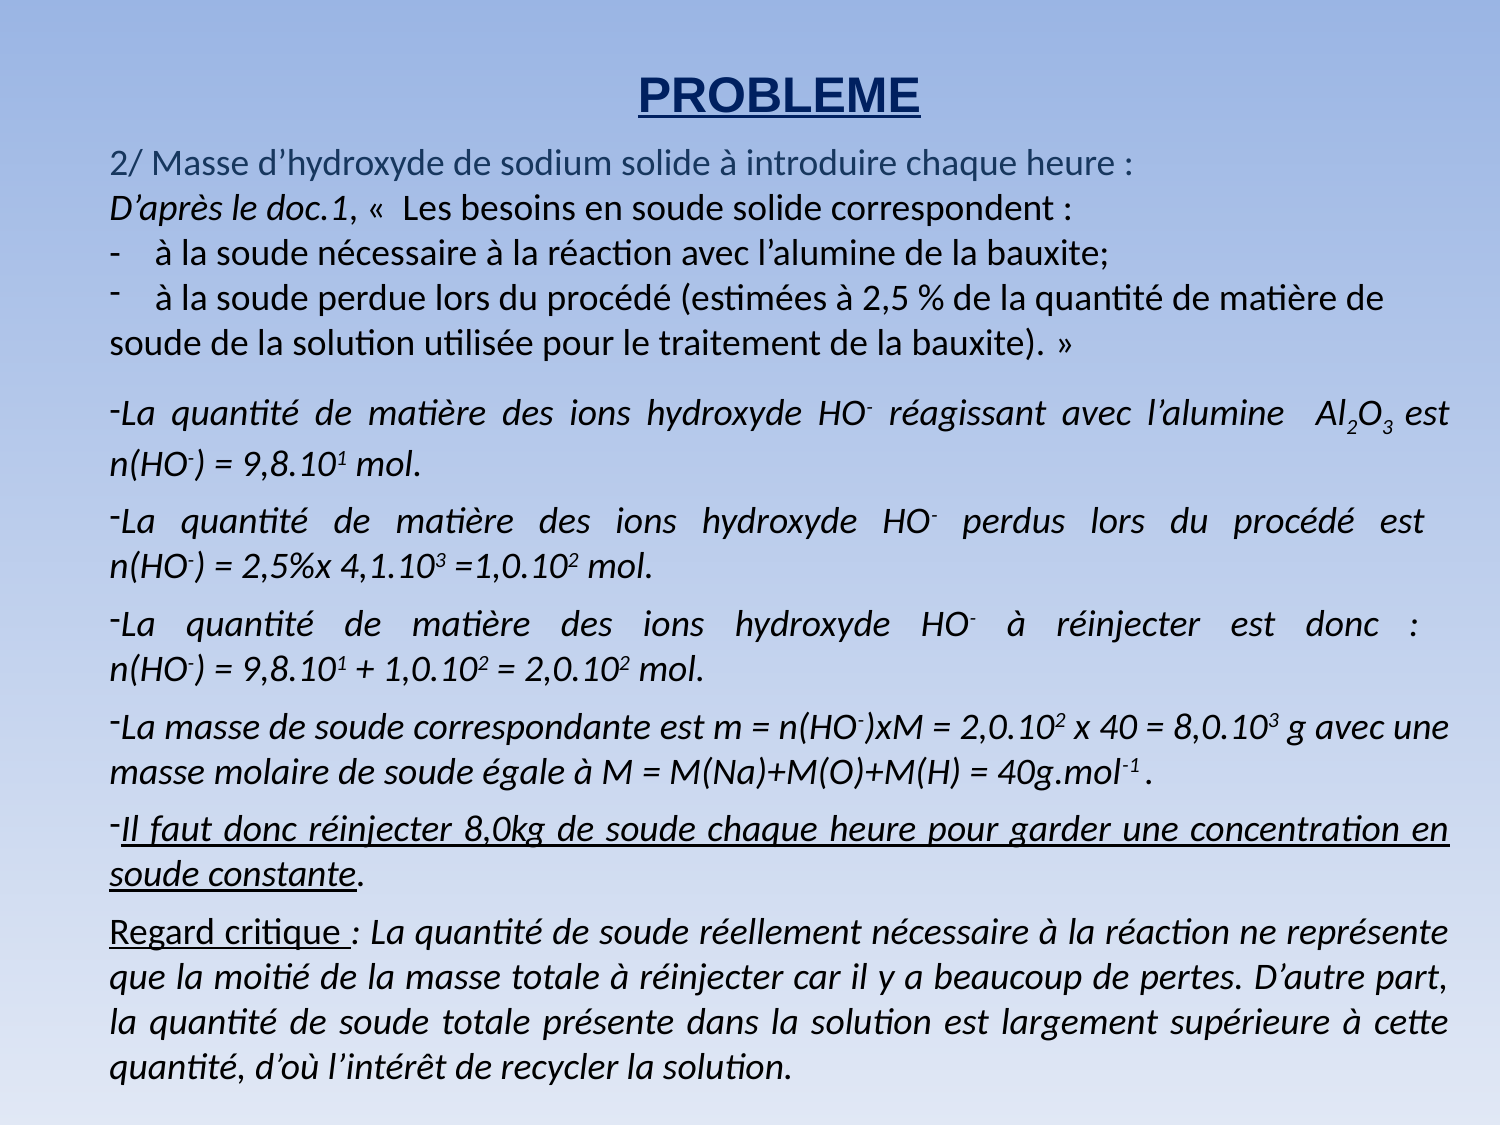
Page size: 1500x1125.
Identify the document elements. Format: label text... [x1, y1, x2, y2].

text_box PROBLEME [171, 54, 1388, 130]
text_box 2/ Masse d’hydroxyde de sodium solide à introduire chaque heure : D’après le doc.1, « Les besoins en soude solide correspondent : - à la soude nécessaire à la réaction avec l’alumine de la bauxite; à la soude perdue lors du procédé (estimées à 2,5 % de la quantité de matière de soude de la solution utilisée pour le traitement de la bauxite). » La quantité de matière des ions hydroxyde HO- réagissant avec l’alumine Al2O3 est n(HO-) = 9,8.101 mol. La quantité de matière des ions hydroxyde HO- perdus lors du procédé est n(HO-) = 2,5%x 4,1.103 =1,0.102 mol. La quantité de matière des ions hydroxyde HO- à réinjecter est donc : n(HO-) = 9,8.101 + 1,0.102 = 2,0.102 mol. La masse de soude correspondante est m = n(HO-)xM = 2,0.102 x 40 = 8,0.103 g avec une masse molaire de soude égale à M = M(Na)+M(O)+M(H) = 40g.mol-1 . Il faut donc réinjecter 8,0kg de soude chaque heure pour garder une concentration en soude constante. Regard critique : La quantité de soude réellement nécessaire à la réaction ne représente que la moitié de la masse totale à réinjecter car il y a beaucoup de pertes. D’autre part, la quantité de soude totale présente dans la solution est largement supérieure à cette quantité, d’où l’intérêt de recycler la solution. [94, 130, 1465, 1125]
